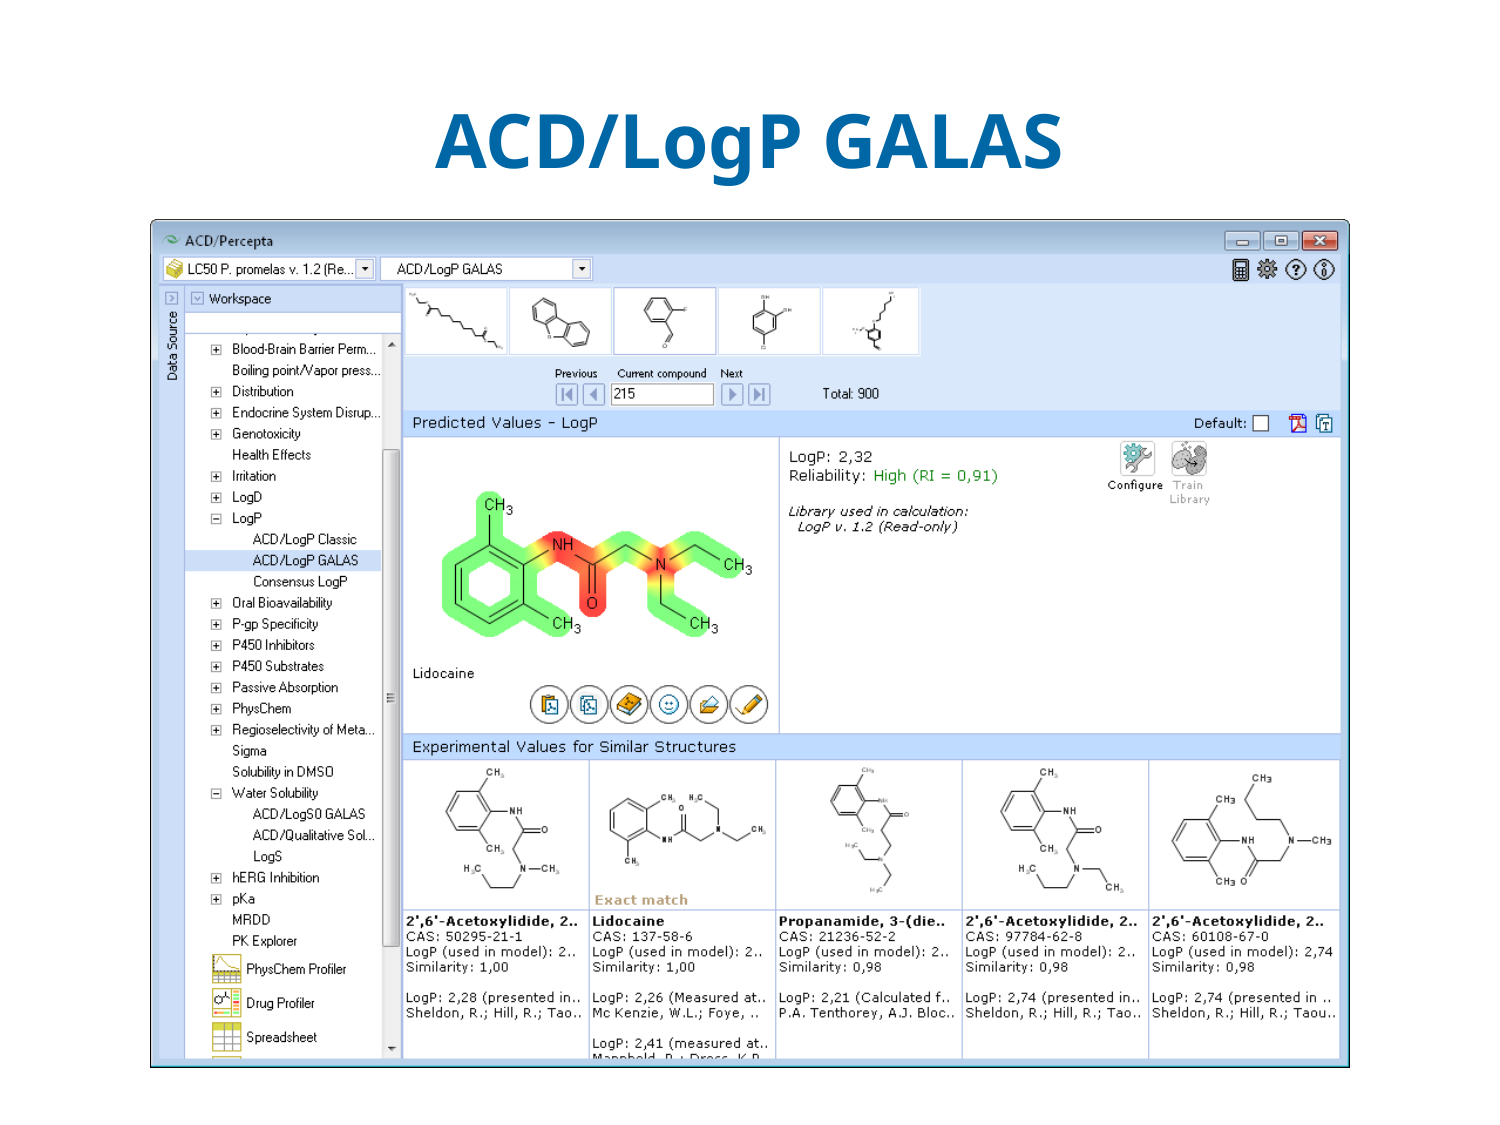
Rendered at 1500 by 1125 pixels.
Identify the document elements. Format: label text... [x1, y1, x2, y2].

picture [150, 219, 1350, 1068]
title ACD/LogP GALAS [74, 44, 1426, 233]
